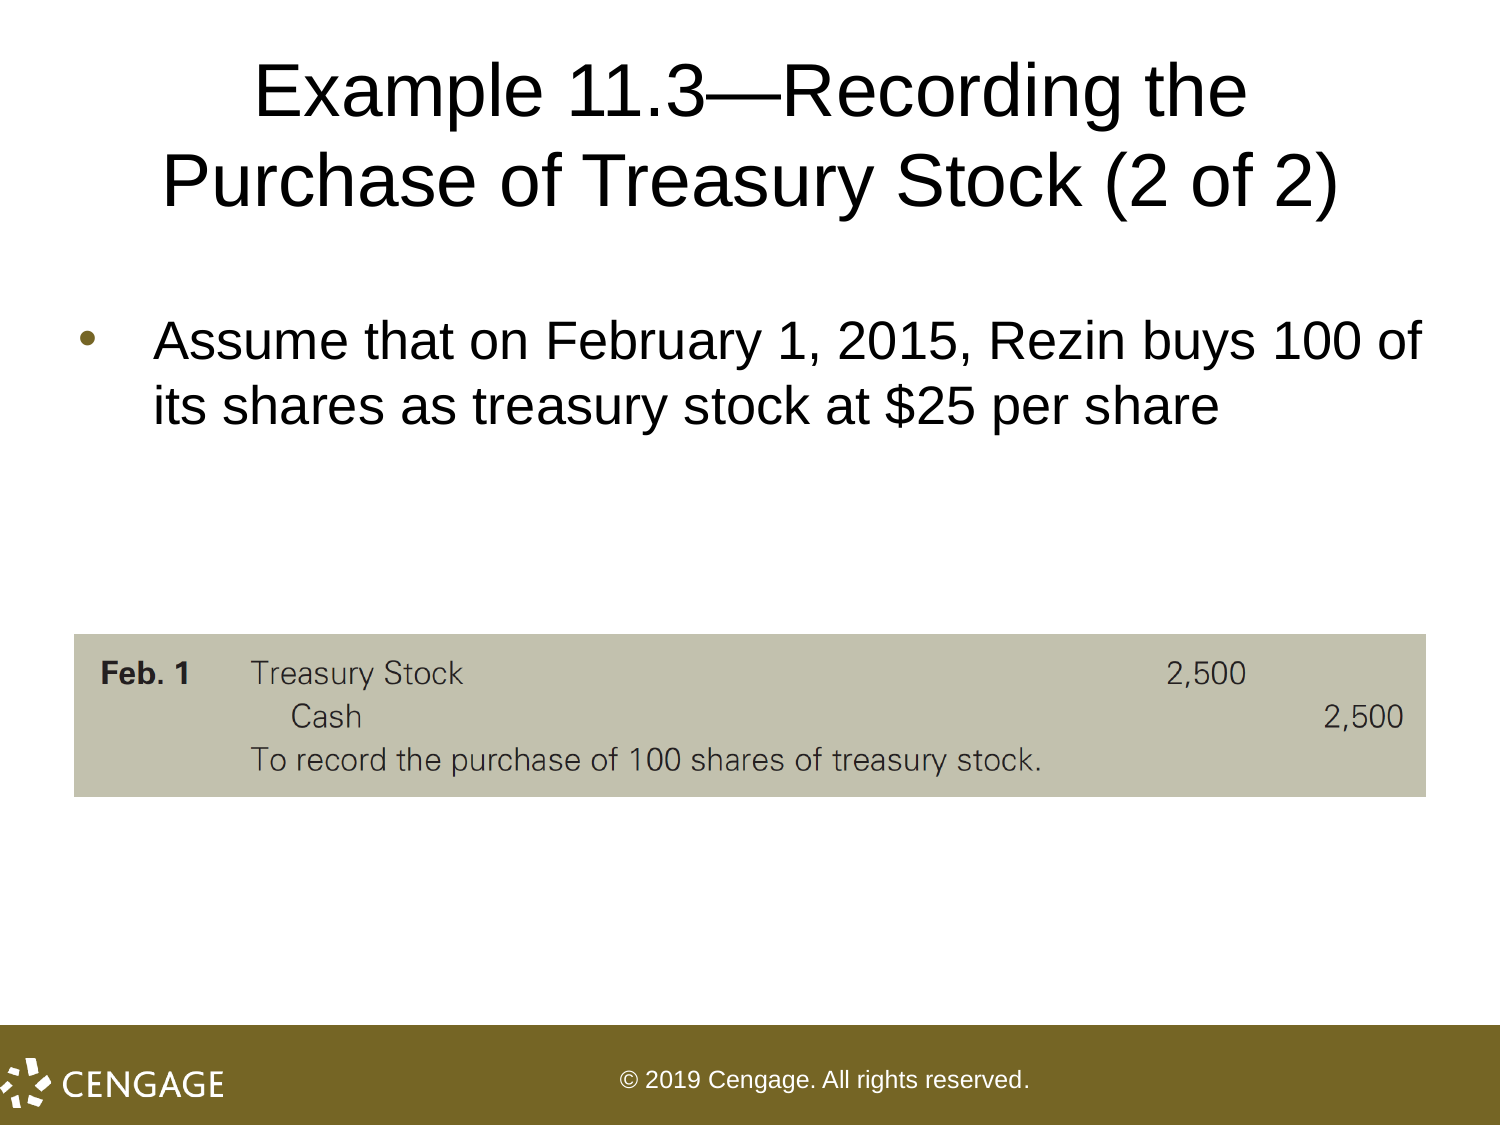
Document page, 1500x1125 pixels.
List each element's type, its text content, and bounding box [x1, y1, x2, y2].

picture [74, 633, 1426, 797]
title Example 11.3—Recording the Purchase of Treasury Stock (2 of 2) [92, 38, 1411, 224]
picture [0, 1058, 223, 1108]
list Assume that on February 1, 2015, Rezin buys 100 of its shares as treasury stock at $25 per share [63, 297, 1462, 458]
